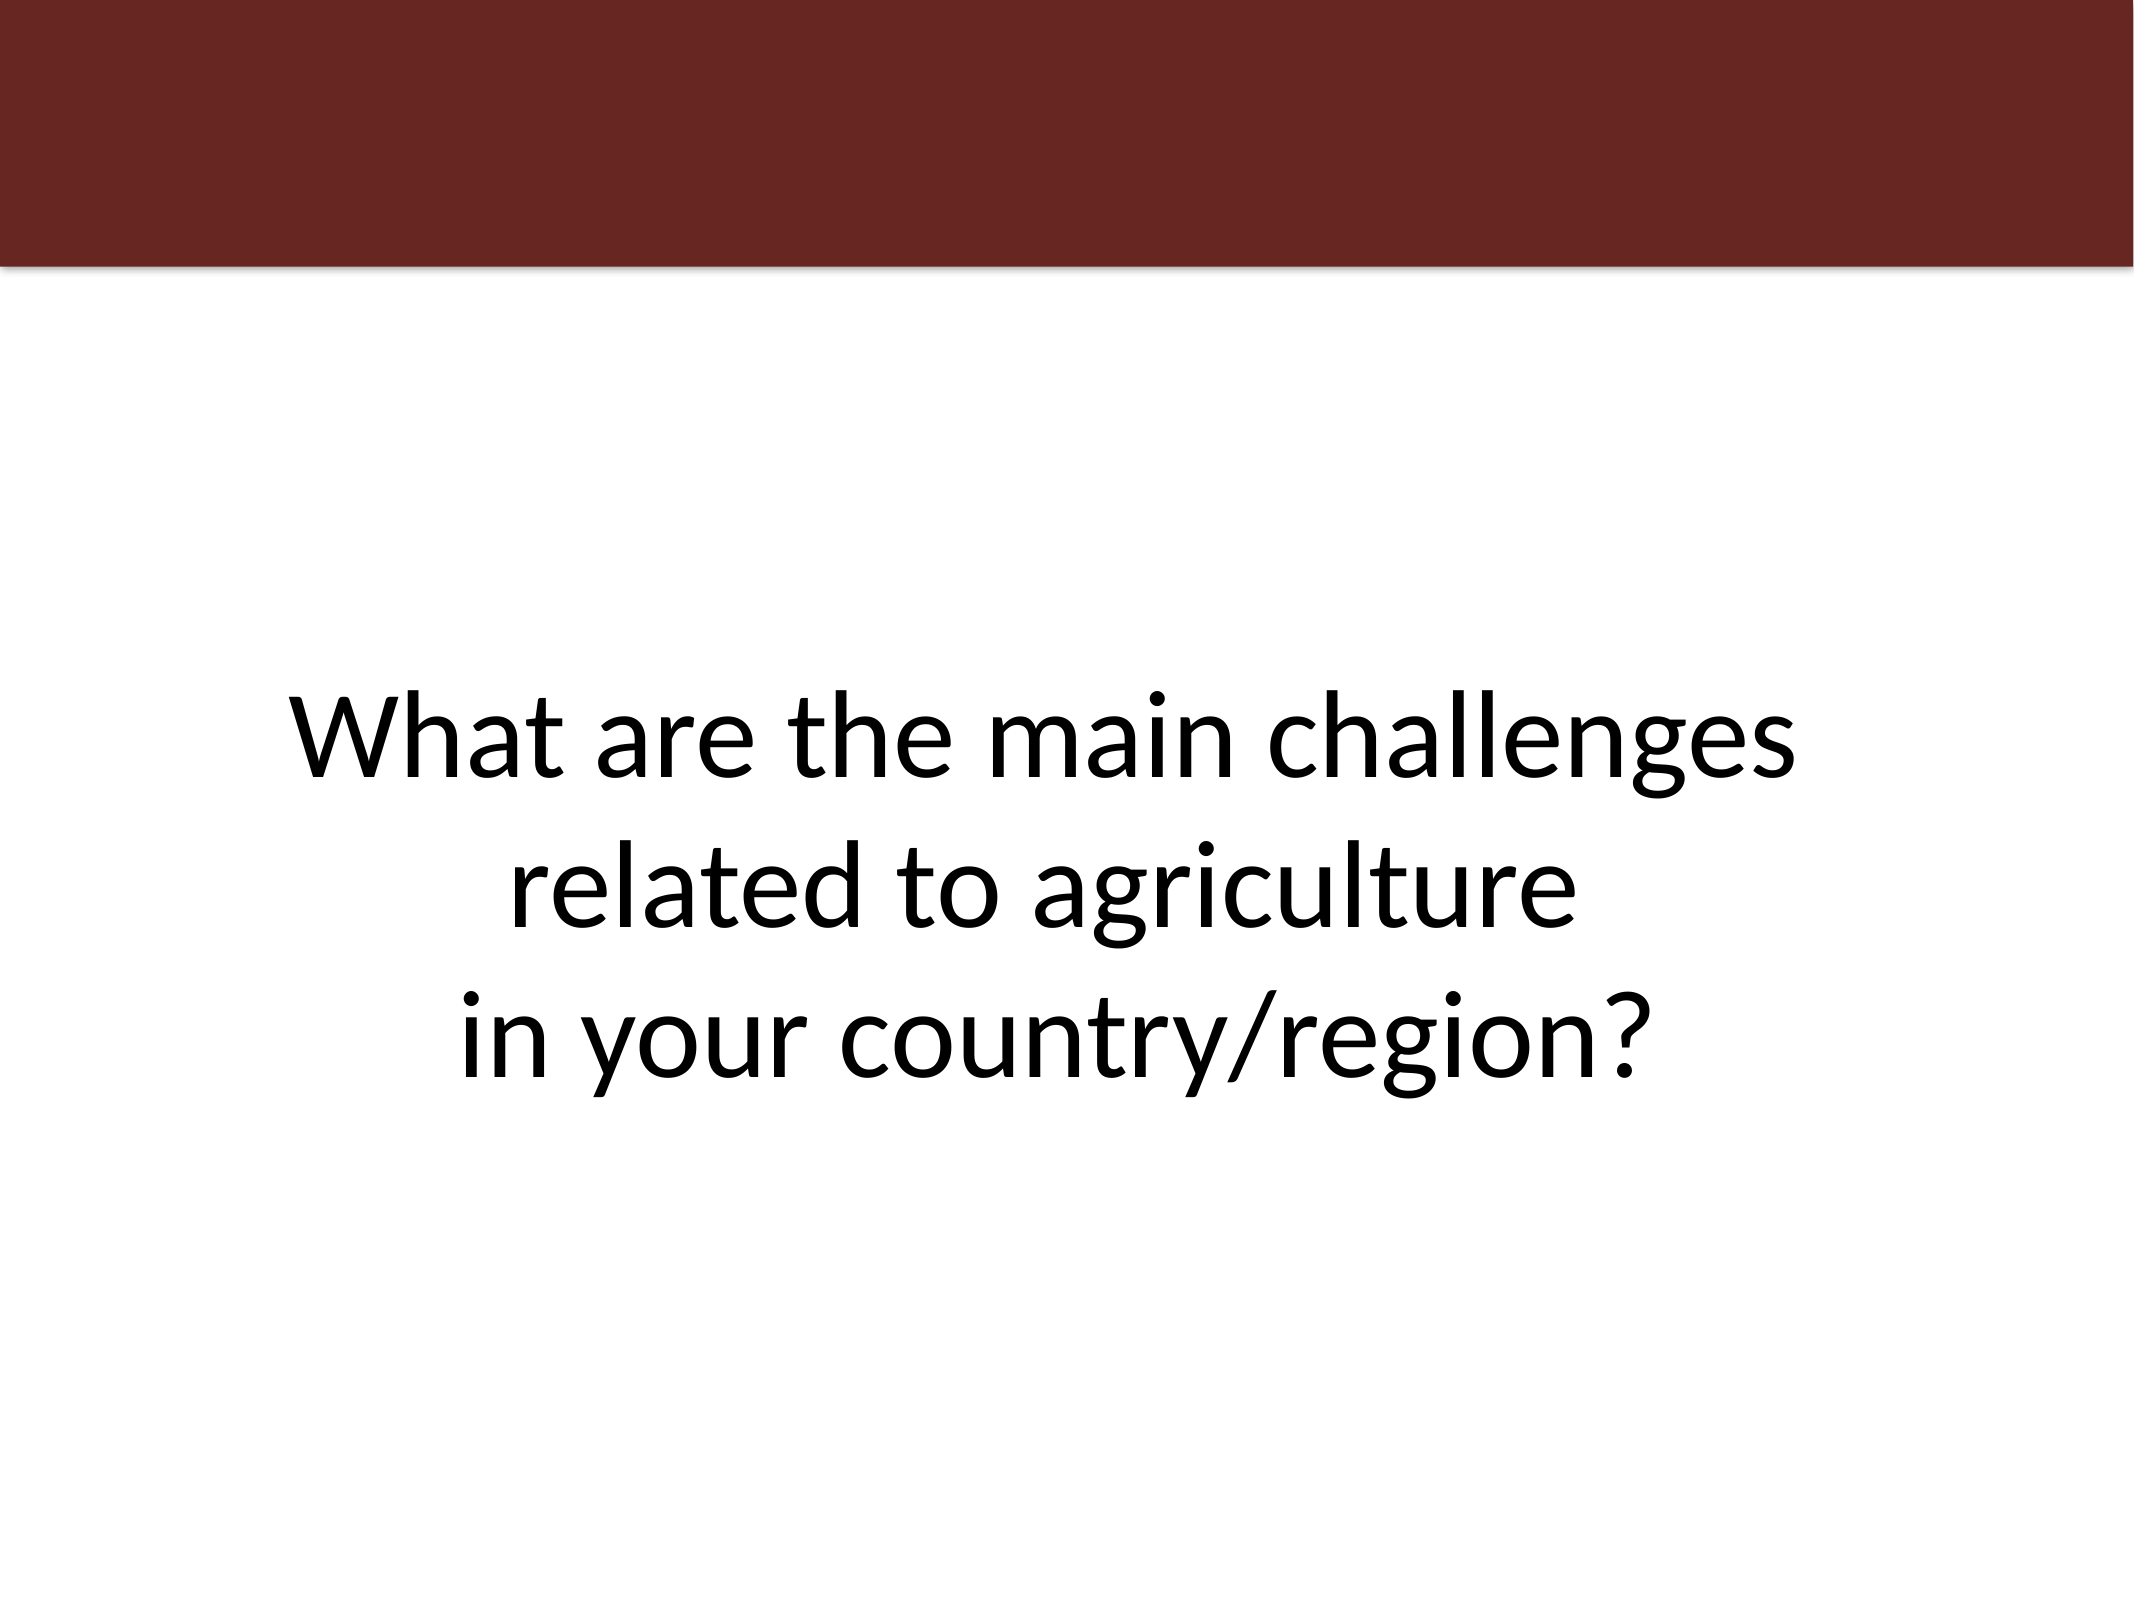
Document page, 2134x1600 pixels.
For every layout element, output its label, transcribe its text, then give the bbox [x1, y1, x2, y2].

text_box What are the main challenges related to agriculture in your country/region? [248, 544, 1869, 1177]
